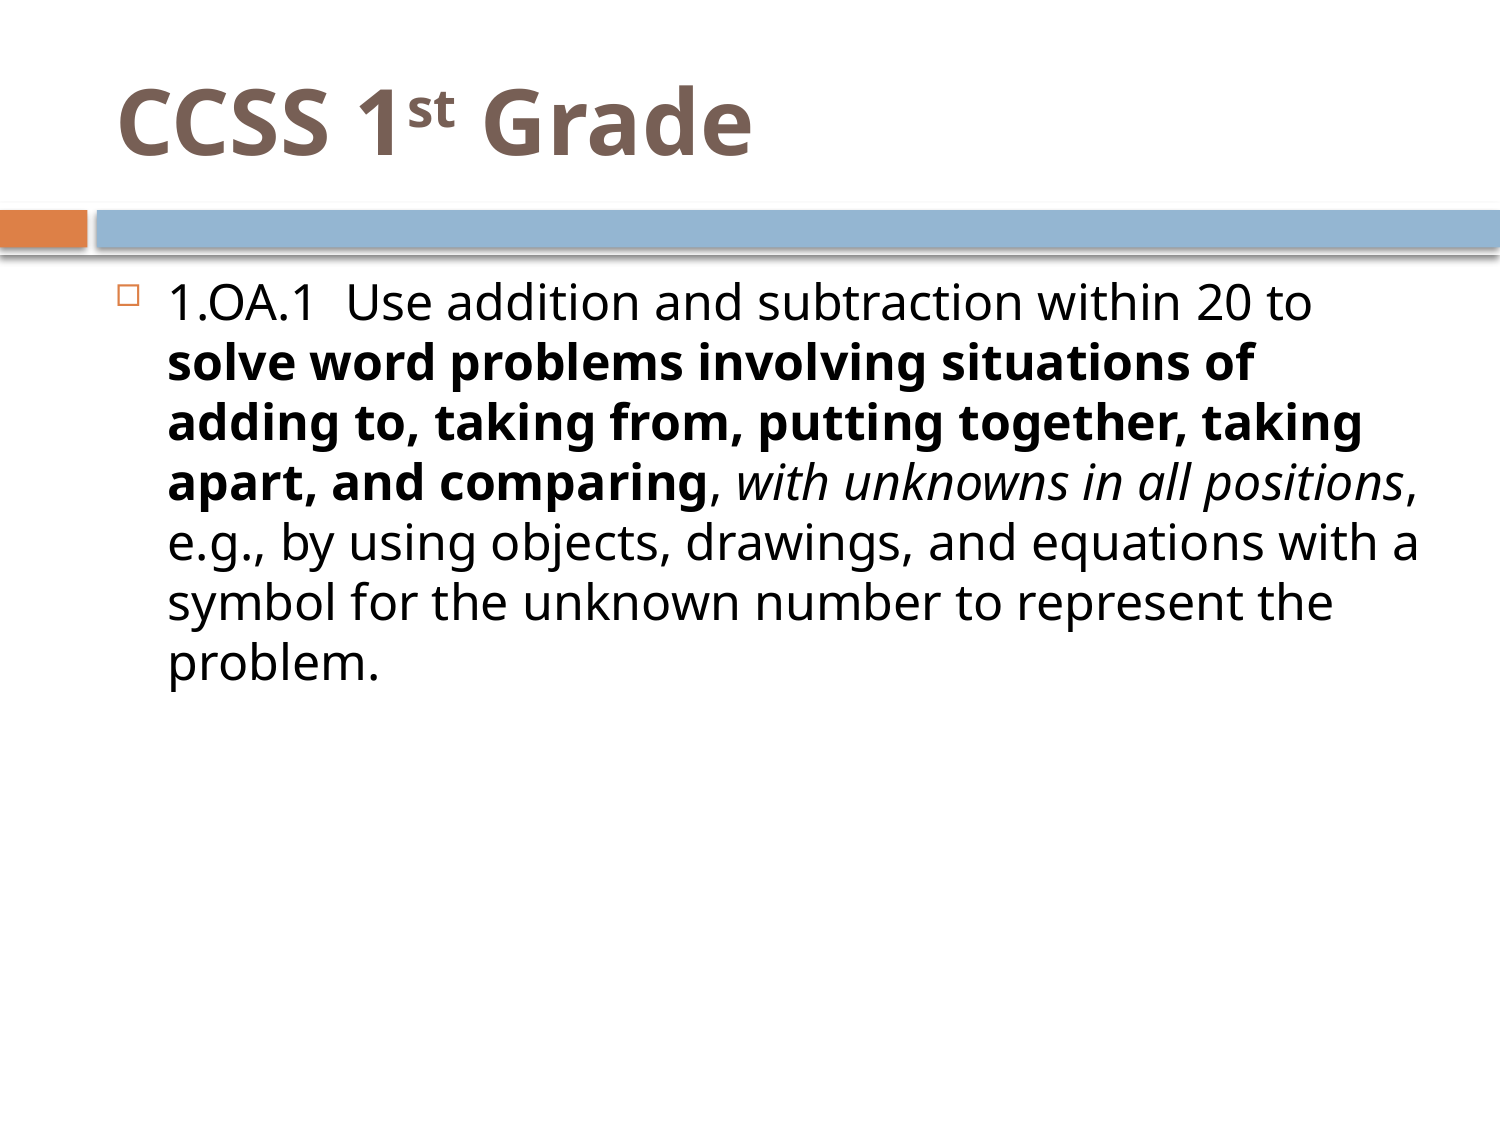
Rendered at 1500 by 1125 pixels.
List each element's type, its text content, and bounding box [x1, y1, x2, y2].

list 1.OA.1 Use addition and subtraction within 20 to solve word problems involving situations of adding to, taking from, putting together, taking apart, and comparing, with unknowns in all positions, e.g., by using objects, drawings, and equations with a symbol for the unknown number to represent the problem. [100, 262, 1438, 1000]
title CCSS 1st Grade [100, 37, 1438, 200]
